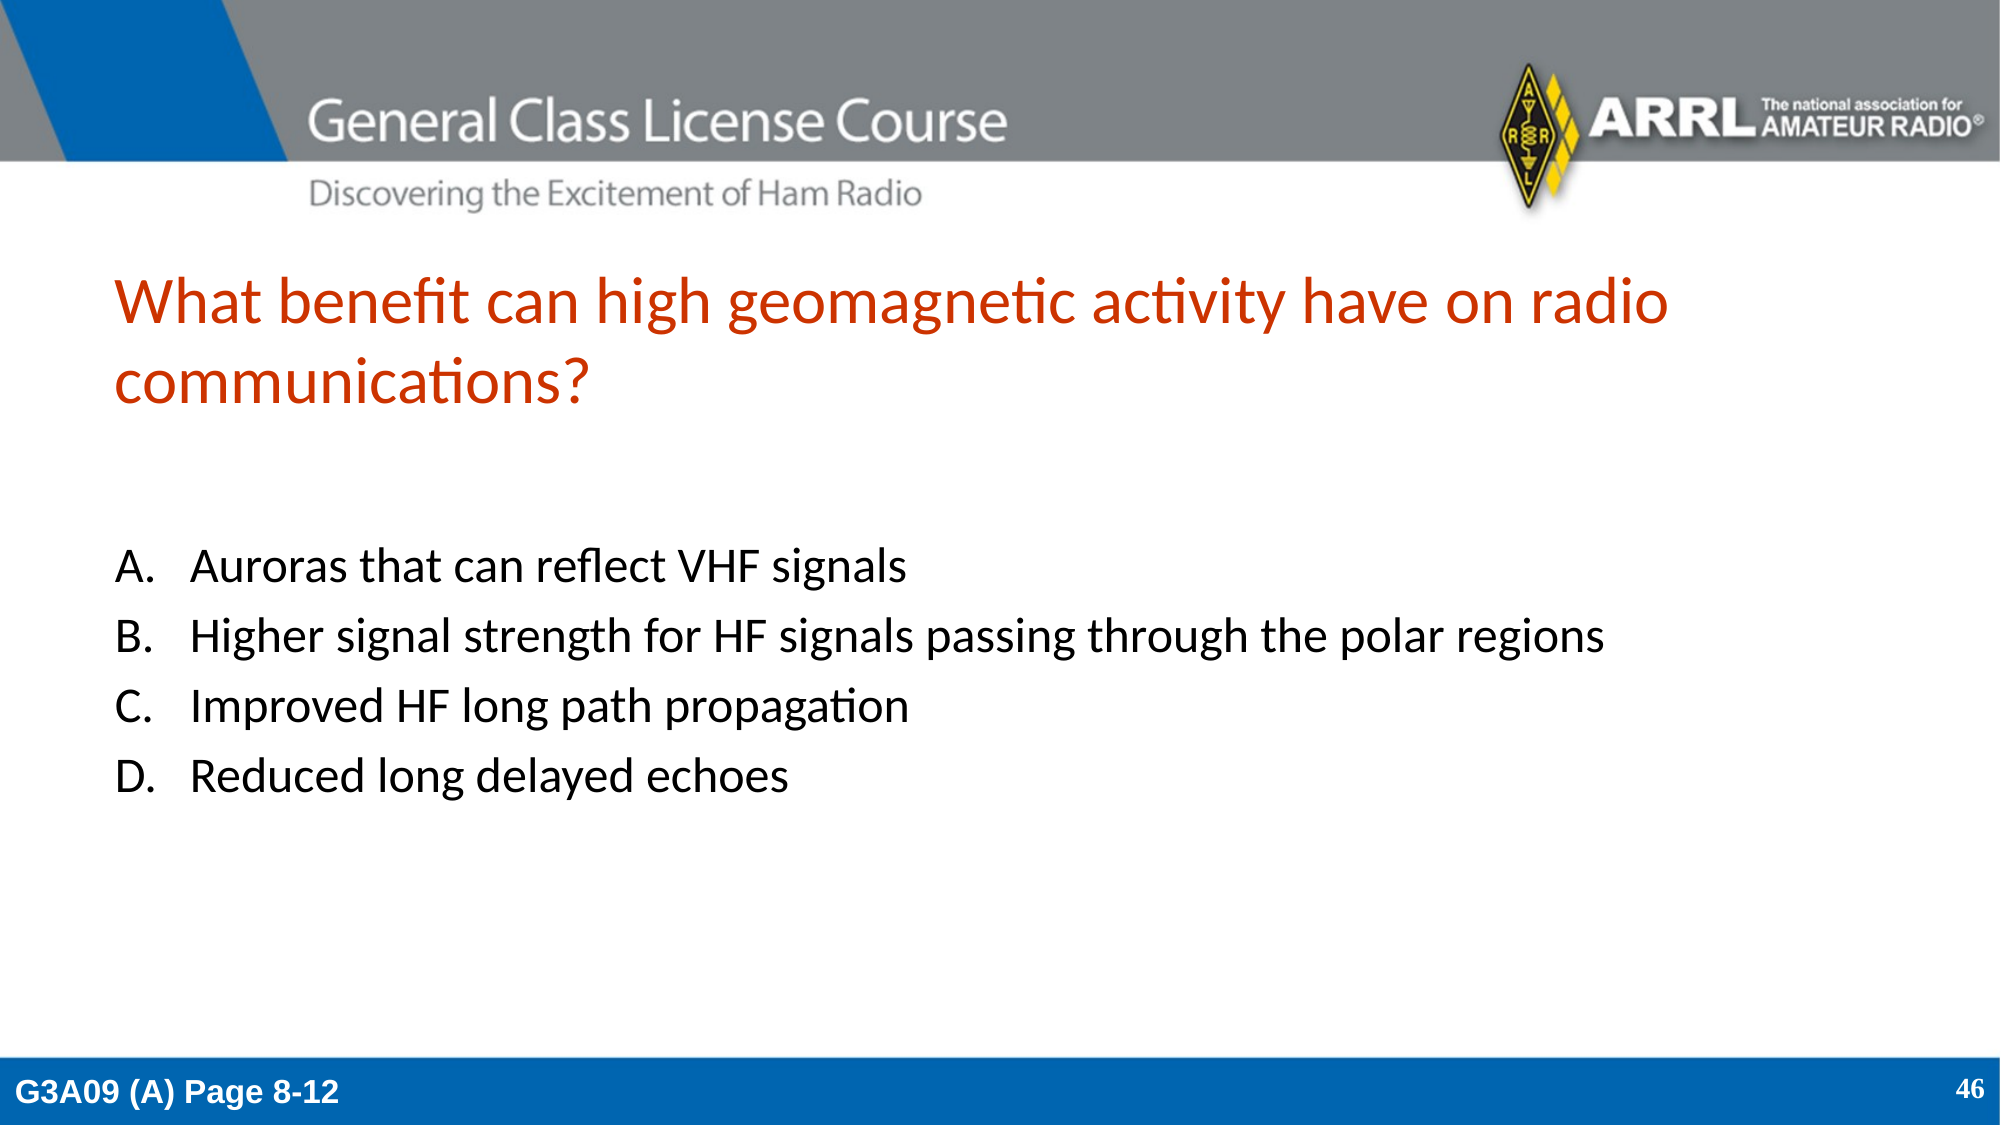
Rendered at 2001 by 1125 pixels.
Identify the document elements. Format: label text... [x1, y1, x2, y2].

text_box 46 [1875, 1062, 2000, 1113]
picture [0, 0, 2001, 1125]
title What benefit can high geomagnetic activity have on radio communications? [99, 249, 1900, 468]
text_box G3A09 (A) Page 8-12 [0, 1062, 1313, 1118]
list Auroras that can reflect VHF signals Higher signal strength for HF signals passing through the polar regions Improved HF long path propagation Reduced long delayed echoes [99, 525, 1900, 1005]
